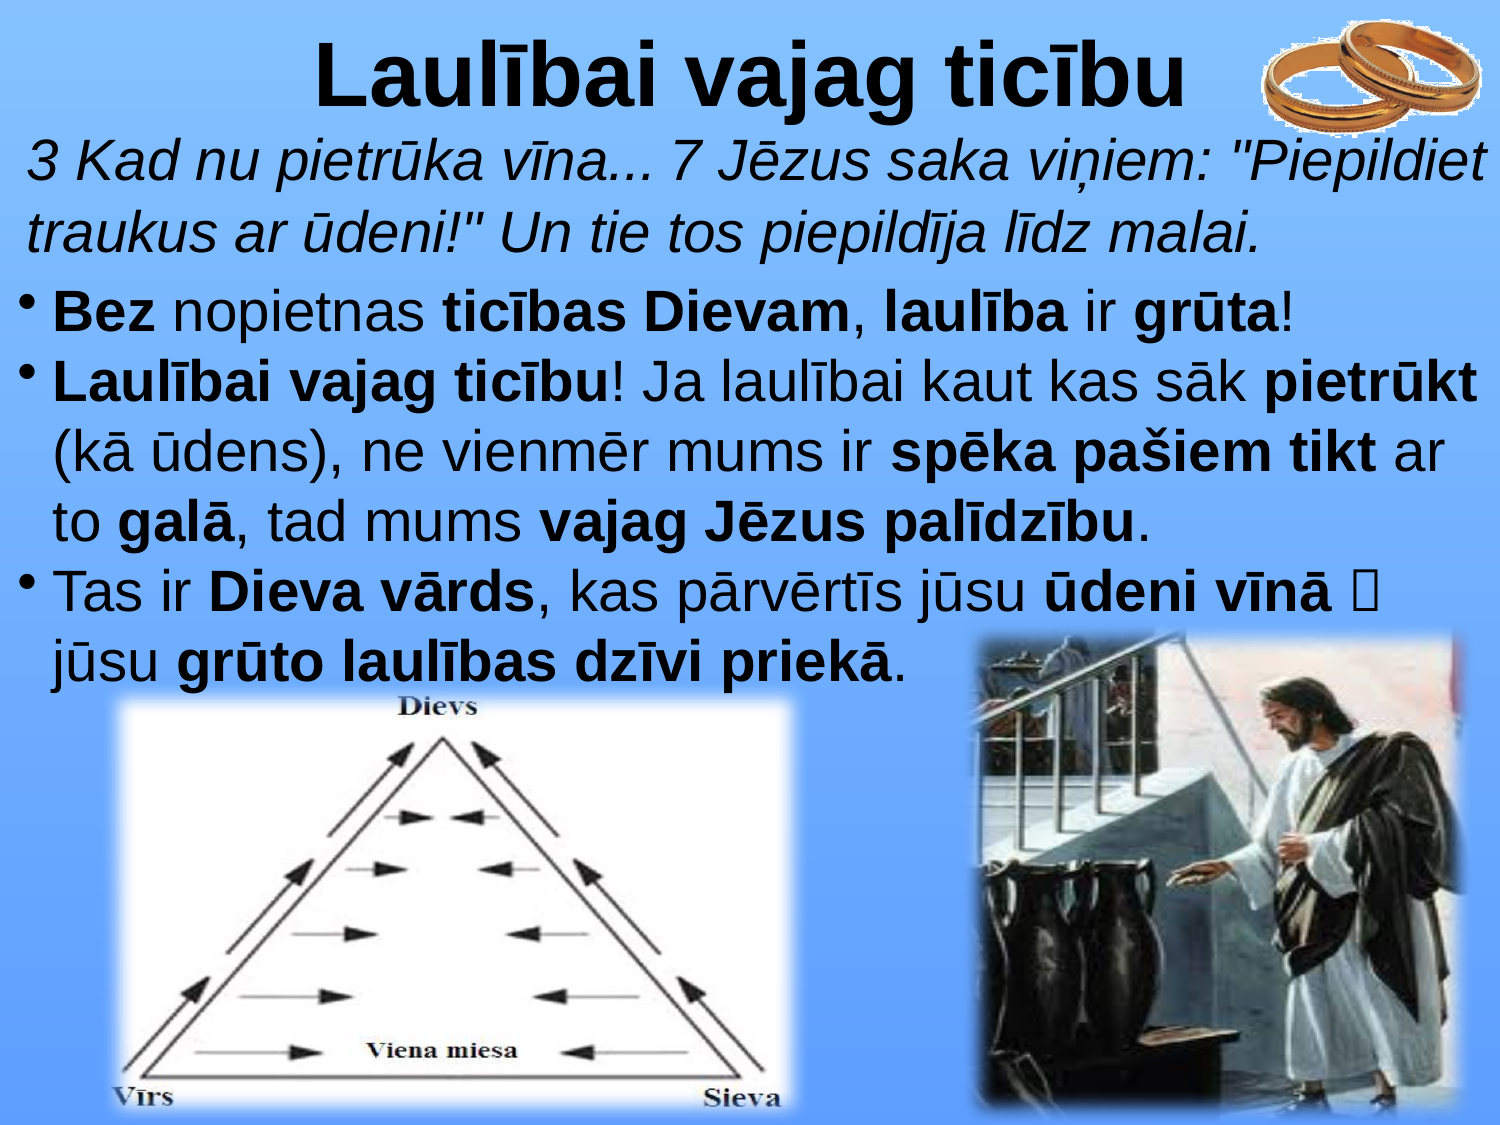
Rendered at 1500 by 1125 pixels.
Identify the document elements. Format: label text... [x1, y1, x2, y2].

picture [962, 621, 1473, 1125]
picture [100, 680, 810, 1125]
picture [1206, 0, 1500, 179]
text_box Bez nopietnas ticības Dievam, laulība ir grūta! Laulībai vajag ticību! Ja laulībai kaut kas sāk pietrūkt (kā ūdens), ne vienmēr mums ir spēka pašiem tikt ar to galā, tad mums vajag Jēzus palīdzību. Tas ir Dieva vārds, kas pārvērtīs jūsu ūdeni vīnā  jūsu grūto laulības dzīvi priekā. [2, 266, 1500, 701]
text_box 3 Kad nu pietrūka vīna... 7 Jēzus saka viņiem: "Piepildiet traukus ar ūdeni!" Un tie tos piepildīja līdz malai. [0, 106, 1500, 468]
title Laulībai vajag ticību [76, 0, 1201, 106]
